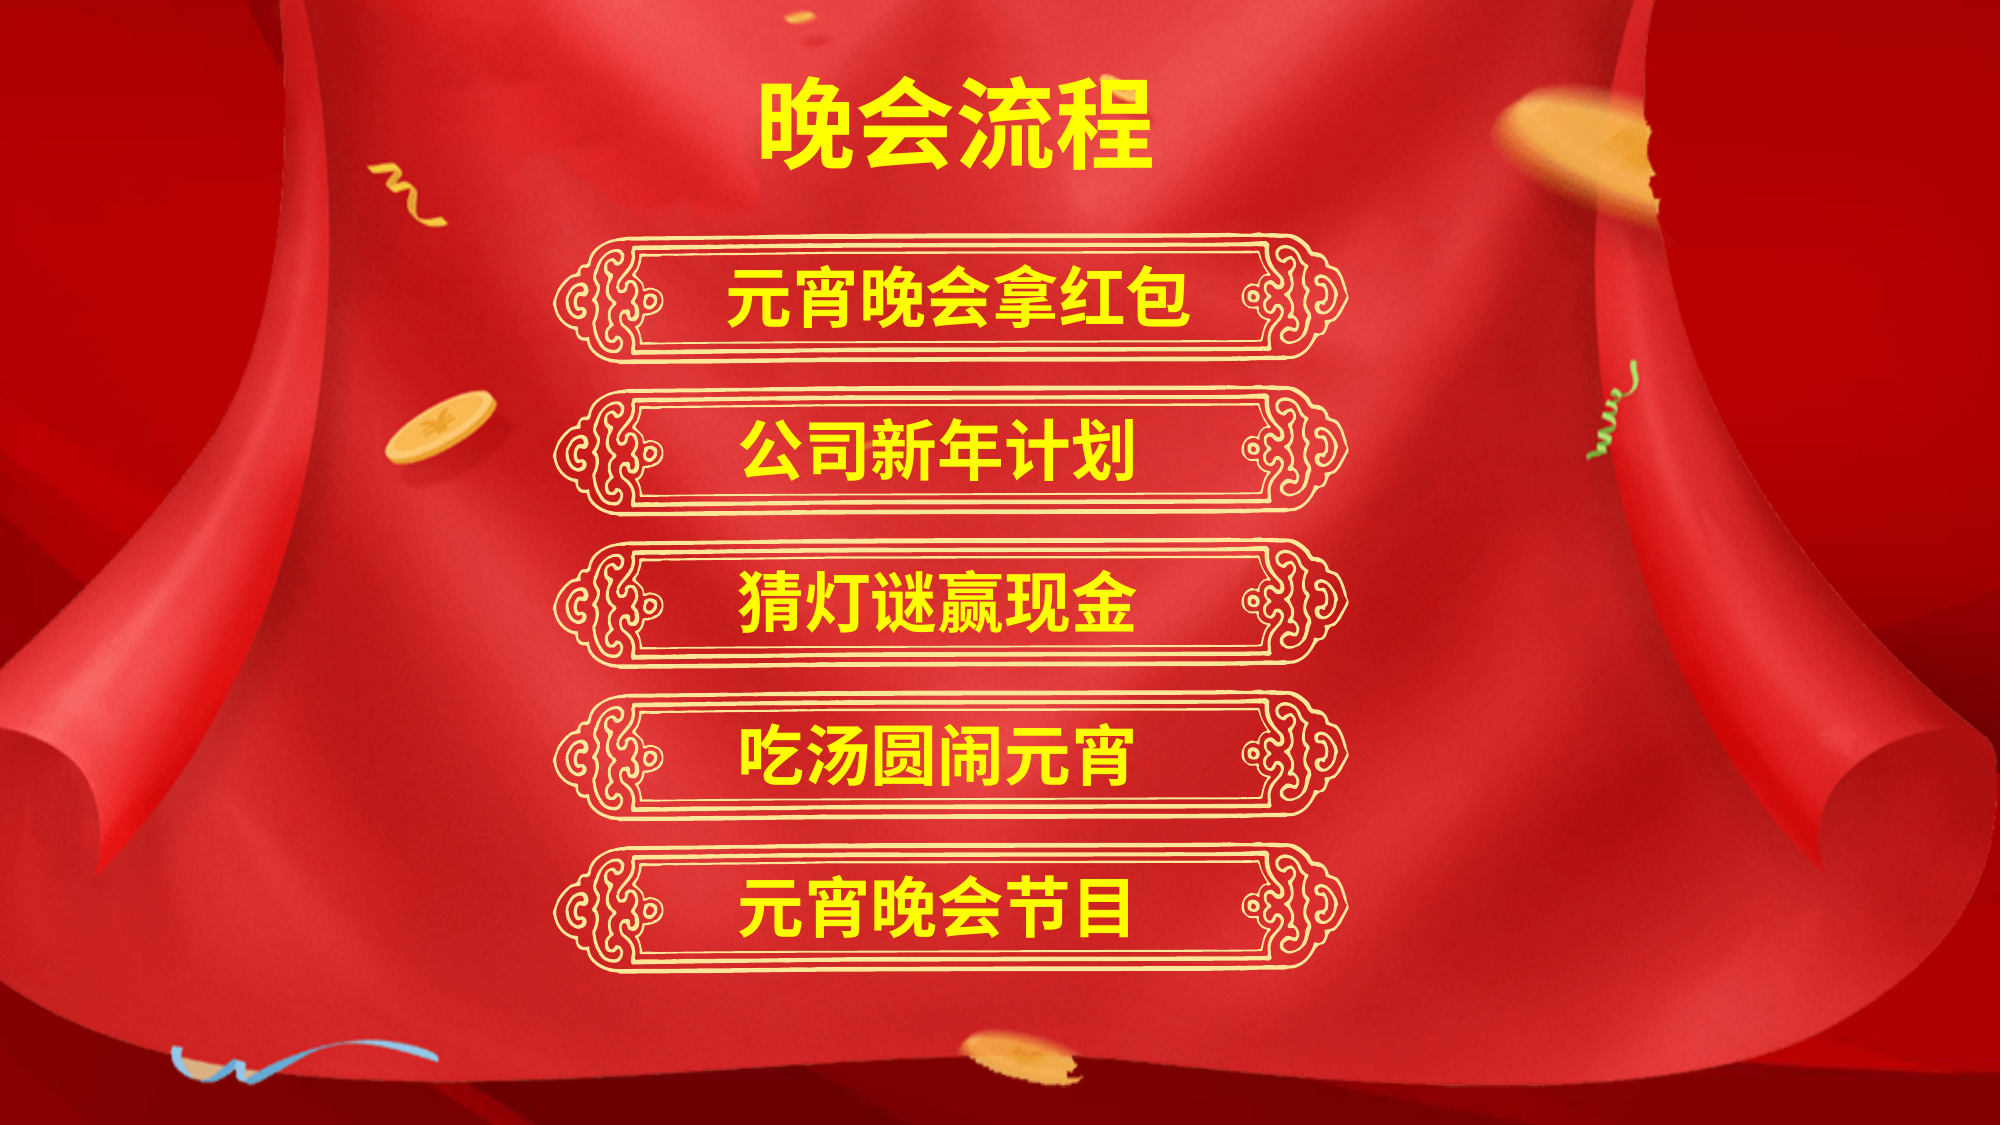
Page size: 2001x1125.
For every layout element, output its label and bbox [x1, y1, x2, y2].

text_box [552, 841, 1349, 974]
text_box [552, 232, 1349, 365]
picture [0, 0, 2000, 1125]
text_box [552, 689, 1349, 822]
text_box [552, 537, 1349, 670]
text_box [552, 384, 1349, 517]
